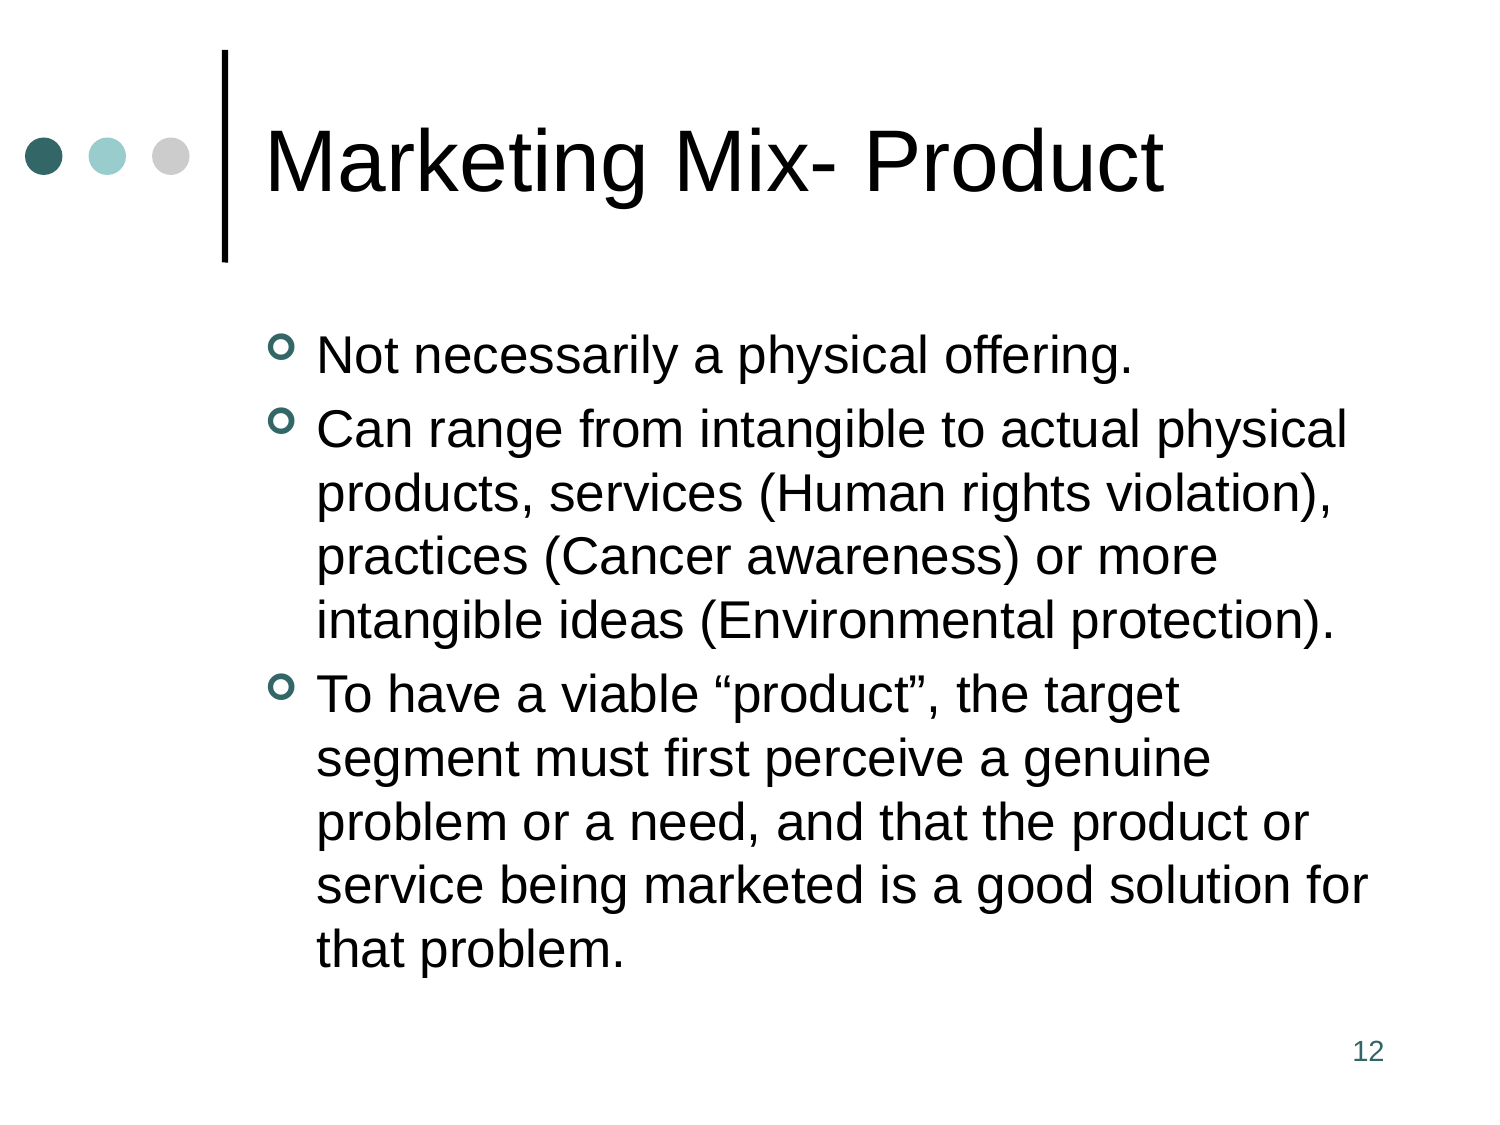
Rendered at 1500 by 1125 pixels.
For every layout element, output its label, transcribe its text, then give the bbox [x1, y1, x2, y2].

slide_number 12 [1187, 1025, 1400, 1100]
title Marketing Mix- Product [249, 31, 1400, 282]
list Not necessarily a physical offering. Can range from intangible to actual physical products, services (Human rights violation), practices (Cancer awareness) or more intangible ideas (Environmental protection). To have a viable “product”, the target segment must first perceive a genuine problem or a need, and that the product or service being marketed is a good solution for that problem. [249, 312, 1400, 988]
